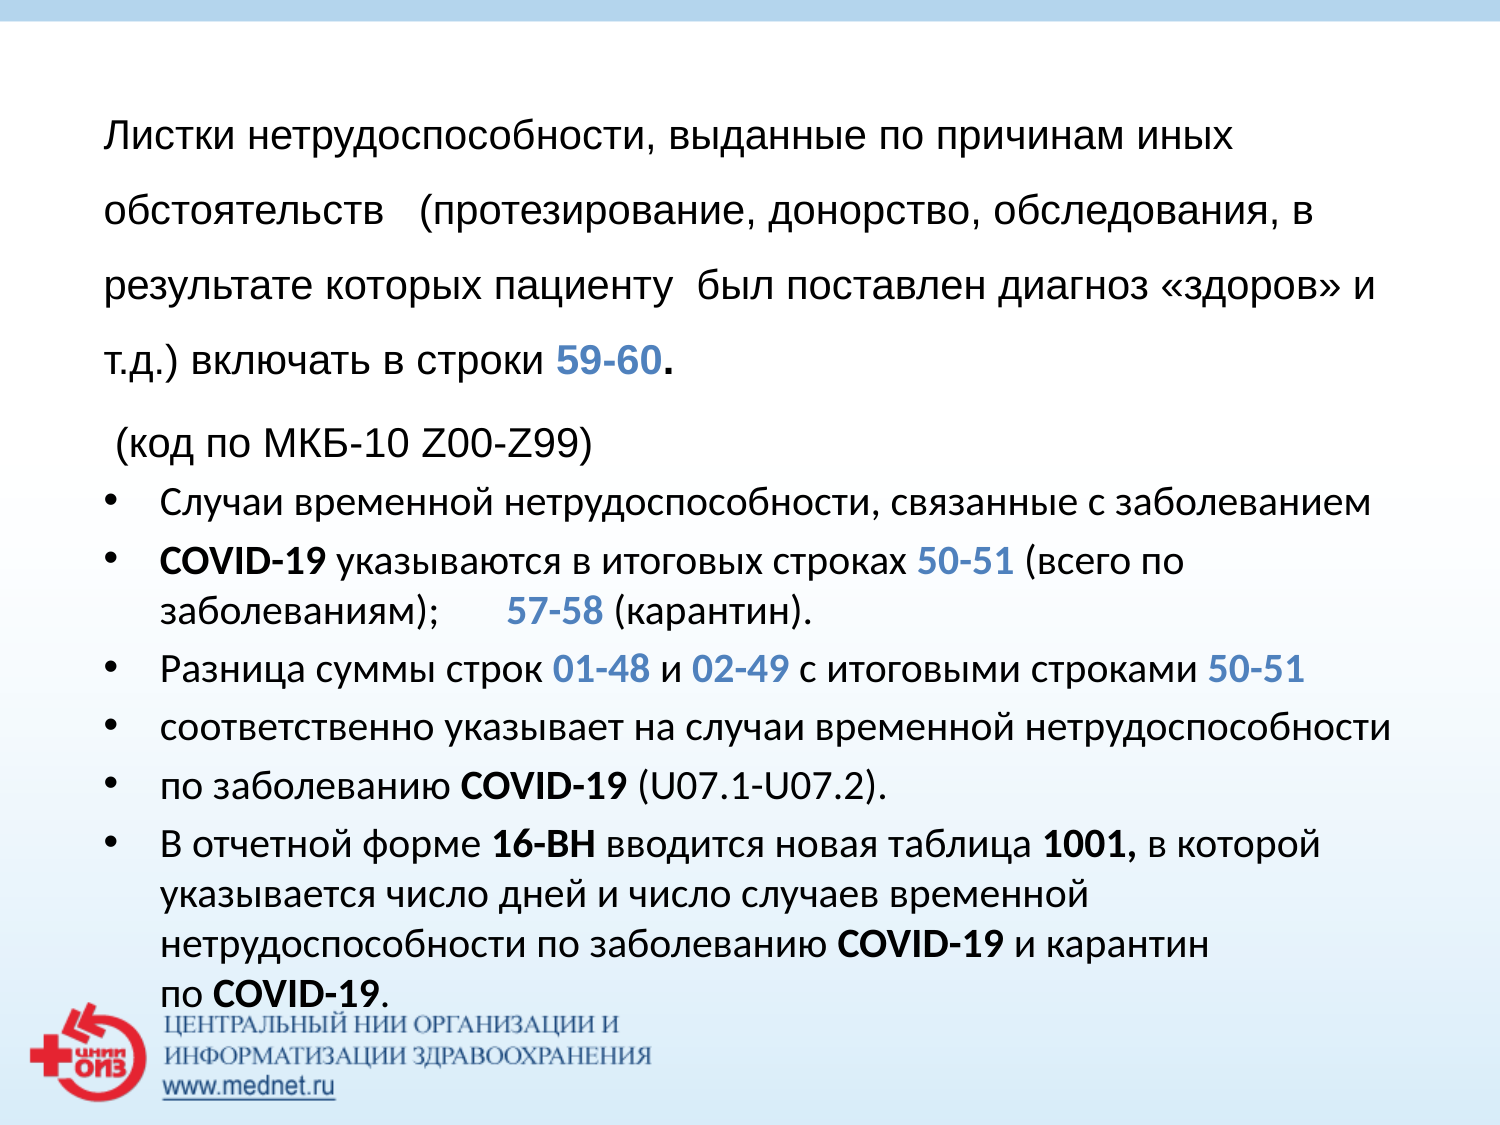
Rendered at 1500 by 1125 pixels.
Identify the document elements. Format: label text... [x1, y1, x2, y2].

list Листки нетрудоспособности, выданные по причинам иных обстоятельств (протезирование, донорство, обследования, в результате которых пациенту был поставлен диагноз «здоров» и т.д.) включать в строки 59-60. (код по МКБ-10 Z00-Z99) Случаи временной нетрудоспособности, связанные с заболеванием COVID-19 указываются в итоговых строках 50-51 (всего по заболеваниям); 57-58 (карантин). Разница суммы строк 01-48 и 02-49 с итоговыми строками 50-51 соответственно указывает на случаи временной нетрудоспособности по заболеванию COVID-19 (U07.1-U07.2). В отчетной форме 16-ВН вводится новая таблица 1001, в которой указывается число дней и число случаев временной нетрудоспособности по заболеванию COVID-19 и карантин по COVID-19. [88, 75, 1439, 963]
picture [0, 0, 1500, 1125]
